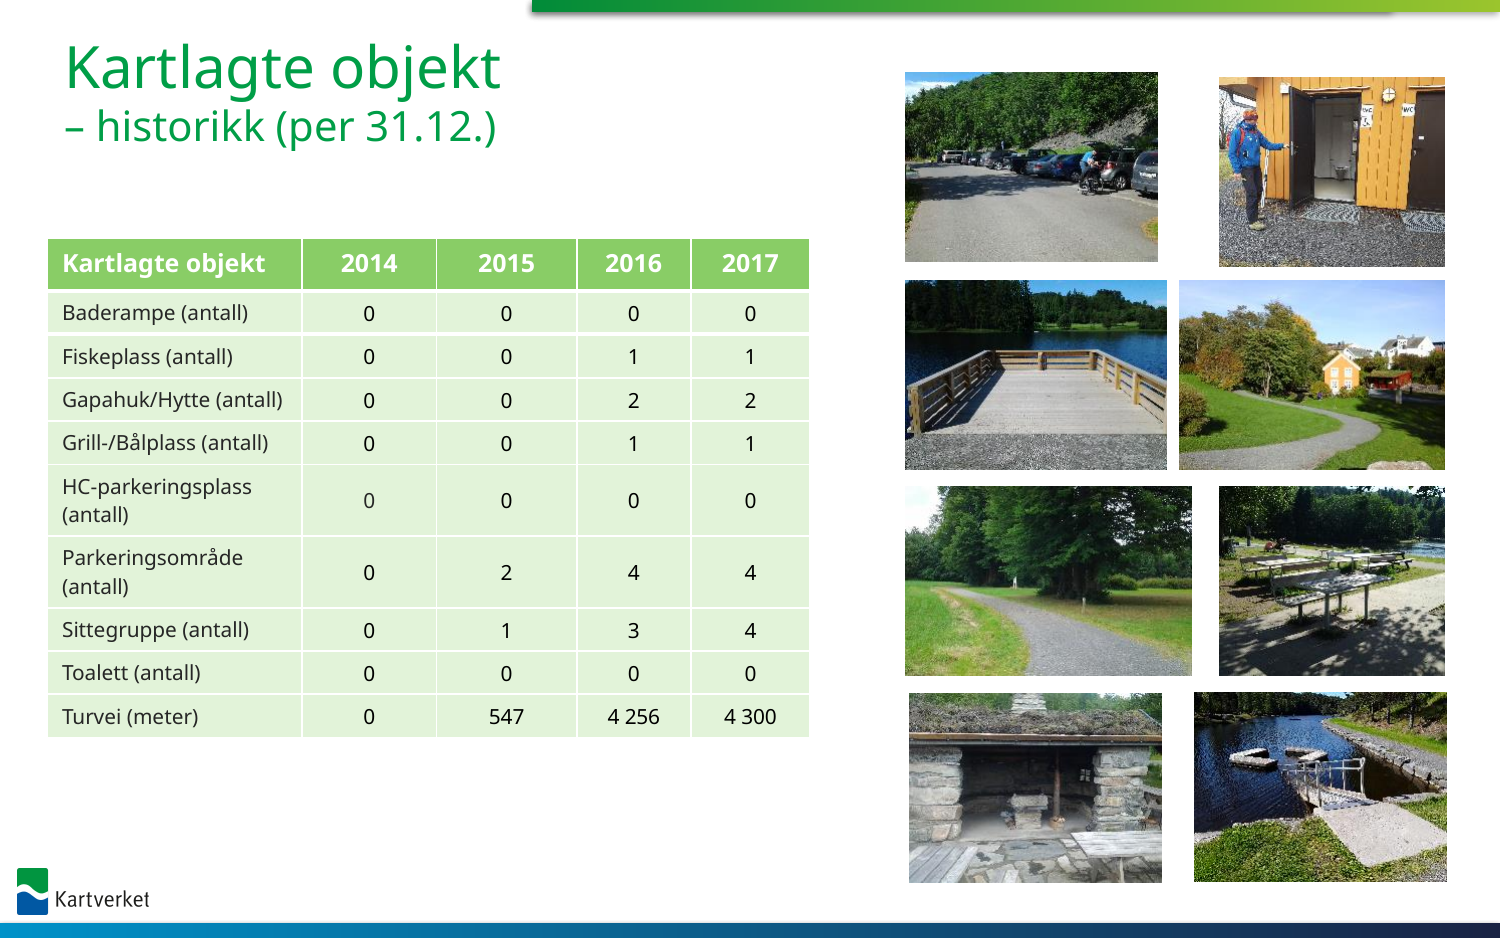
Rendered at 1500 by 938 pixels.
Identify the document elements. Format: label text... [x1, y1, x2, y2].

table_cell 0 [303, 336, 436, 377]
picture [905, 280, 1167, 470]
table_cell 1 [578, 336, 690, 377]
table_cell 1 [437, 609, 576, 650]
table_cell 0 [692, 293, 809, 332]
picture [1219, 486, 1445, 676]
picture [1194, 692, 1448, 882]
table_cell 4 [692, 609, 809, 650]
table_cell 0 [303, 379, 436, 420]
table_cell 0 [692, 465, 809, 535]
table_cell 0 [578, 465, 690, 535]
table_cell 0 [692, 652, 809, 693]
table_cell 1 [578, 422, 690, 464]
table_cell 1 [692, 336, 809, 377]
table_cell 0 [303, 609, 436, 650]
picture [1179, 280, 1445, 470]
table_cell 1 [692, 422, 809, 464]
picture [905, 486, 1193, 676]
table_cell 0 [578, 652, 690, 693]
table_header 2016 [578, 239, 690, 289]
table_cell 0 [437, 336, 576, 377]
table_cell 0 [303, 422, 436, 464]
table_cell 0 [437, 652, 576, 693]
table_cell 0 [303, 293, 436, 332]
table_cell Parkeringsområde (antall) [48, 537, 301, 607]
table_cell 4 [578, 537, 690, 607]
table_cell 2 [692, 379, 809, 420]
table_cell 3 [578, 609, 690, 650]
table_cell HC-parkeringsplass (antall) [48, 465, 301, 535]
text_box Kartlagte objekt – historikk (per 31.12.) [49, 14, 1431, 158]
picture [1219, 77, 1445, 267]
table_cell 0 [303, 537, 436, 607]
table_cell 4 [692, 537, 809, 607]
table_cell 2 [437, 537, 576, 607]
picture [905, 72, 1158, 262]
table_cell Gapahuk/Hytte (antall) [48, 379, 301, 420]
table_cell 2 [578, 379, 690, 420]
table_cell Toalett (antall) [48, 652, 301, 693]
table_cell 4 256 [578, 695, 690, 737]
table_cell Grill-/Bålplass (antall) [48, 422, 301, 464]
table_header 2014 [303, 239, 436, 289]
table_cell 0 [437, 465, 576, 535]
table_cell 0 [437, 293, 576, 332]
picture [909, 693, 1163, 884]
table_cell Baderampe (antall) [48, 293, 301, 332]
table_cell 0 [303, 652, 436, 693]
table_cell 0 [303, 695, 436, 737]
table_cell Turvei (meter) [48, 695, 301, 737]
table_cell 0 [437, 379, 576, 420]
table_header 2015 [437, 239, 576, 289]
table_header Kartlagte objekt [48, 239, 301, 289]
table_cell Fiskeplass (antall) [48, 336, 301, 377]
table_cell 0 [578, 293, 690, 332]
table_cell 4 300 [692, 695, 809, 737]
table_cell 0 [437, 422, 576, 464]
table_header 2017 [692, 239, 809, 289]
table_cell Sittegruppe (antall) [48, 609, 301, 650]
table_cell 0 [303, 465, 436, 535]
table_cell 547 [437, 695, 576, 737]
